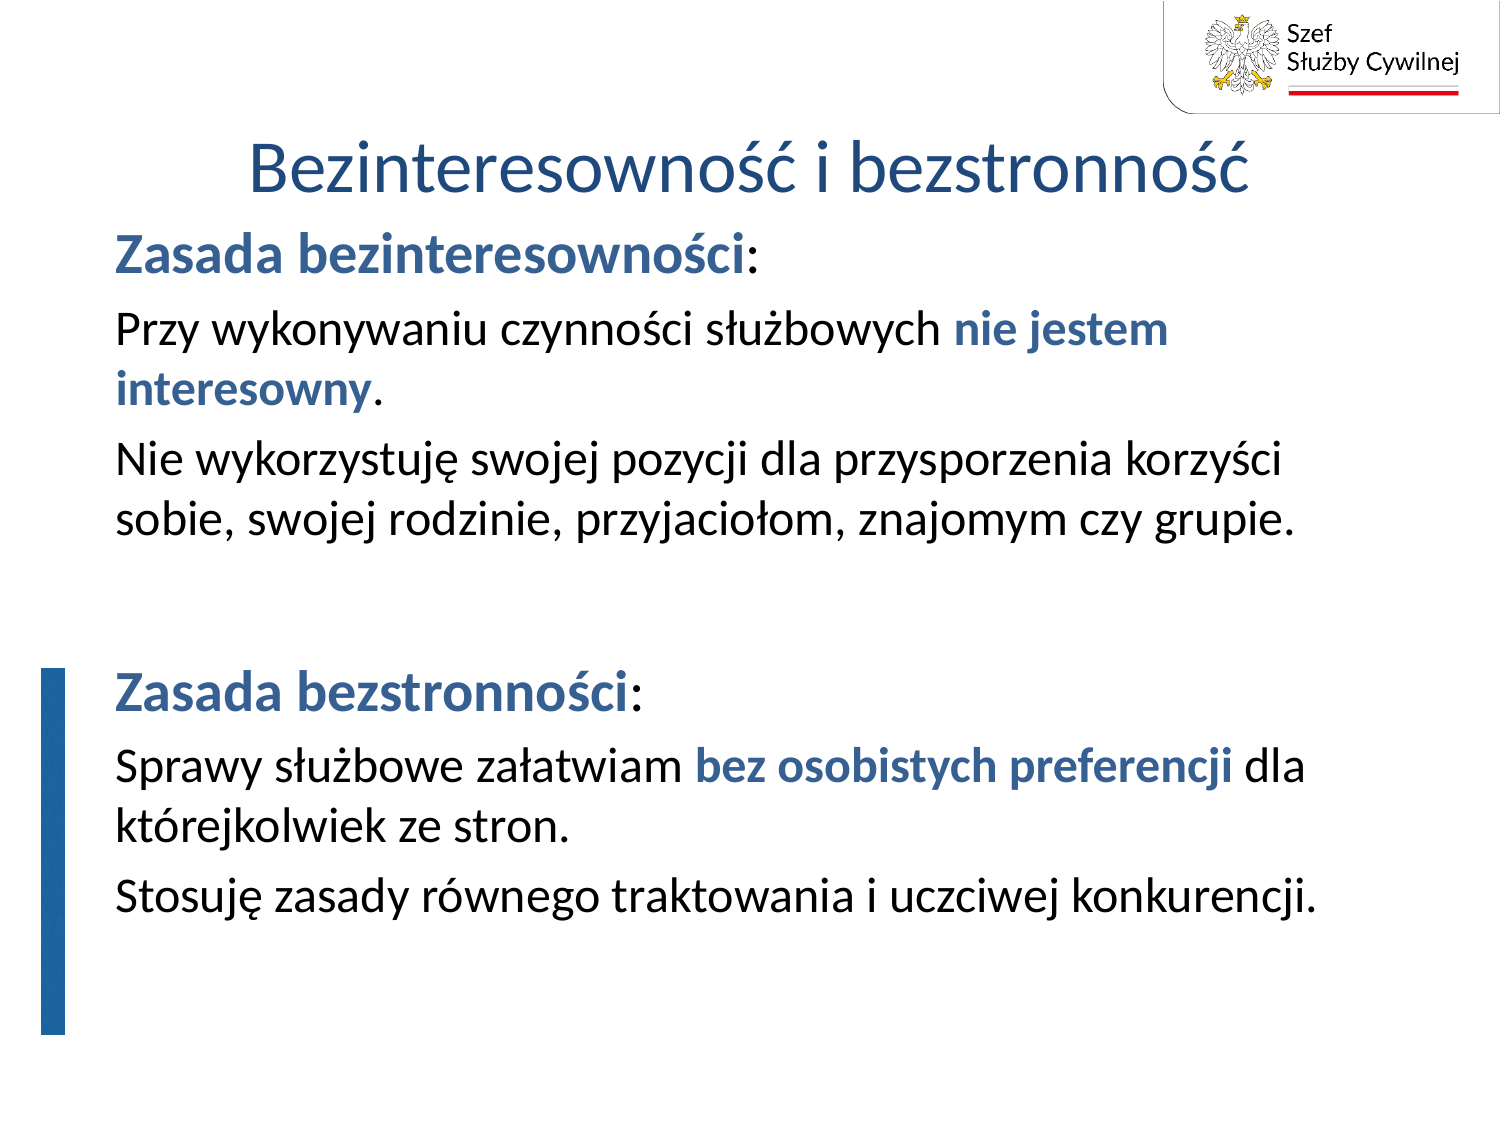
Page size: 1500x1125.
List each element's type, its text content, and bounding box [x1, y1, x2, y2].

text_box Zasada bezstronności: Sprawy służbowe załatwiam bez osobistych preferencji dla którejkolwiek ze stron. Stosuję zasady równego traktowania i uczciwej konkurencji. [100, 645, 1400, 965]
picture [41, 668, 65, 1035]
list Zasada bezinteresowności: Przy wykonywaniu czynności służbowych nie jestem interesowny. Nie wykorzystuję swojej pozycji dla przysporzenia korzyści sobie, swojej rodzinie, przyjaciołom, znajomym czy grupie. [100, 208, 1401, 563]
picture [1163, 0, 1500, 114]
title Bezinteresowność i bezstronność [100, 109, 1400, 208]
